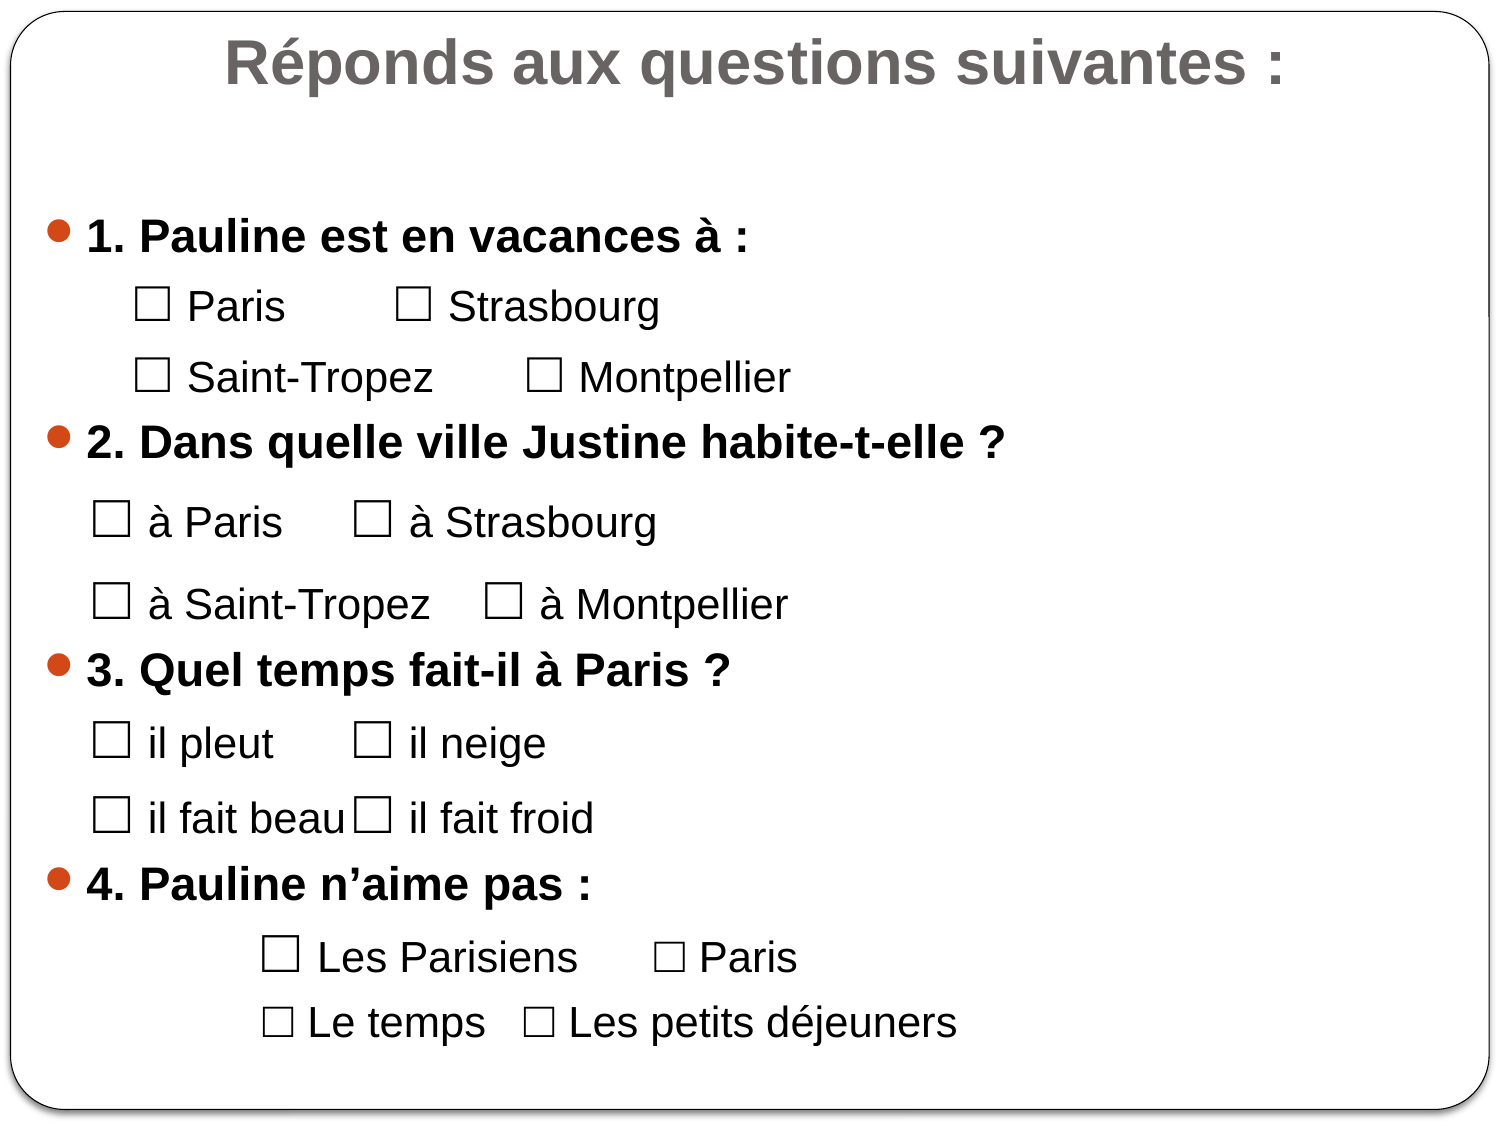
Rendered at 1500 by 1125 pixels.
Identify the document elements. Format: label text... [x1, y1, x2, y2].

title Réponds aux questions suivantes : [53, 19, 1459, 114]
list 1. Pauline est en vacances à : □ Paris □ Strasbourg □ Saint-Tropez □ Montpellier 2. Dans quelle ville Justine habite-t-elle ? □ à Paris □ à Strasbourg □ à Saint-Tropez □ à Montpellier 3. Quel temps fait-il à Paris ? □ il pleut □ il neige □ il fait beau □ il fait froid 4. Pauline n’aime pas : □ Les Parisiens □ Paris □ Le temps □ Les petits déjeuners [29, 202, 1471, 1059]
